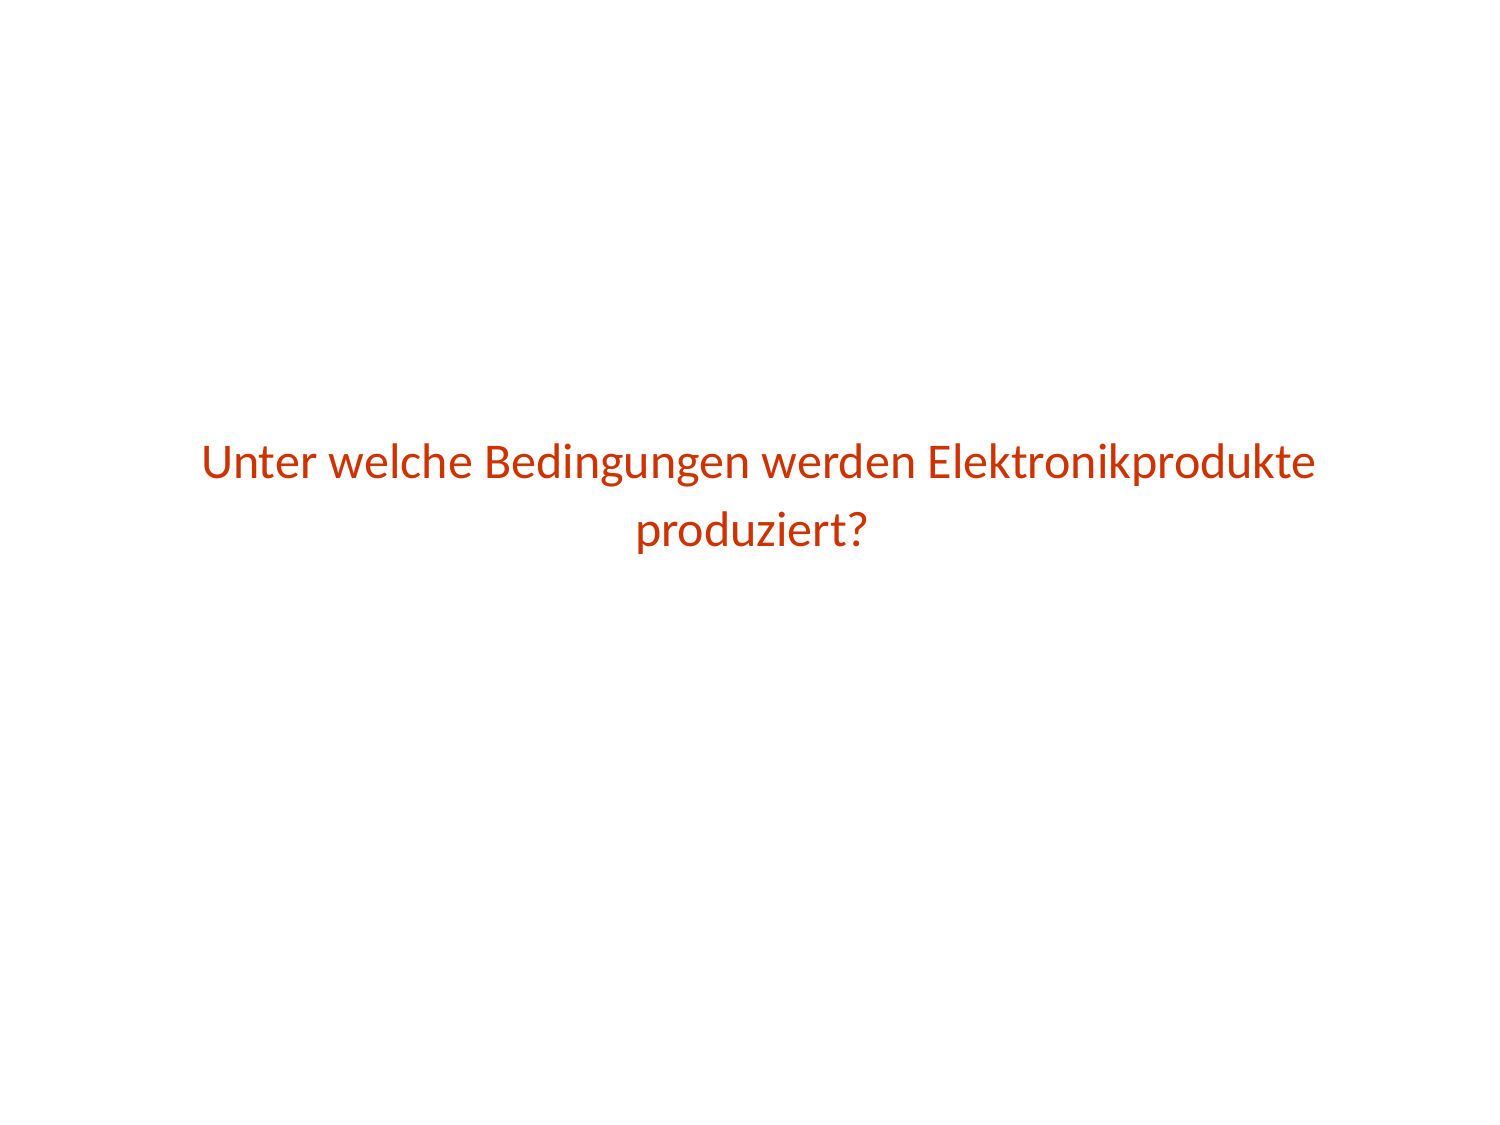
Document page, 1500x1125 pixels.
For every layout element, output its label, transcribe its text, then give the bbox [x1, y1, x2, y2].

text_box Unter welche Bedingungen werden Elektronikprodukte produziert? [159, 420, 1360, 566]
